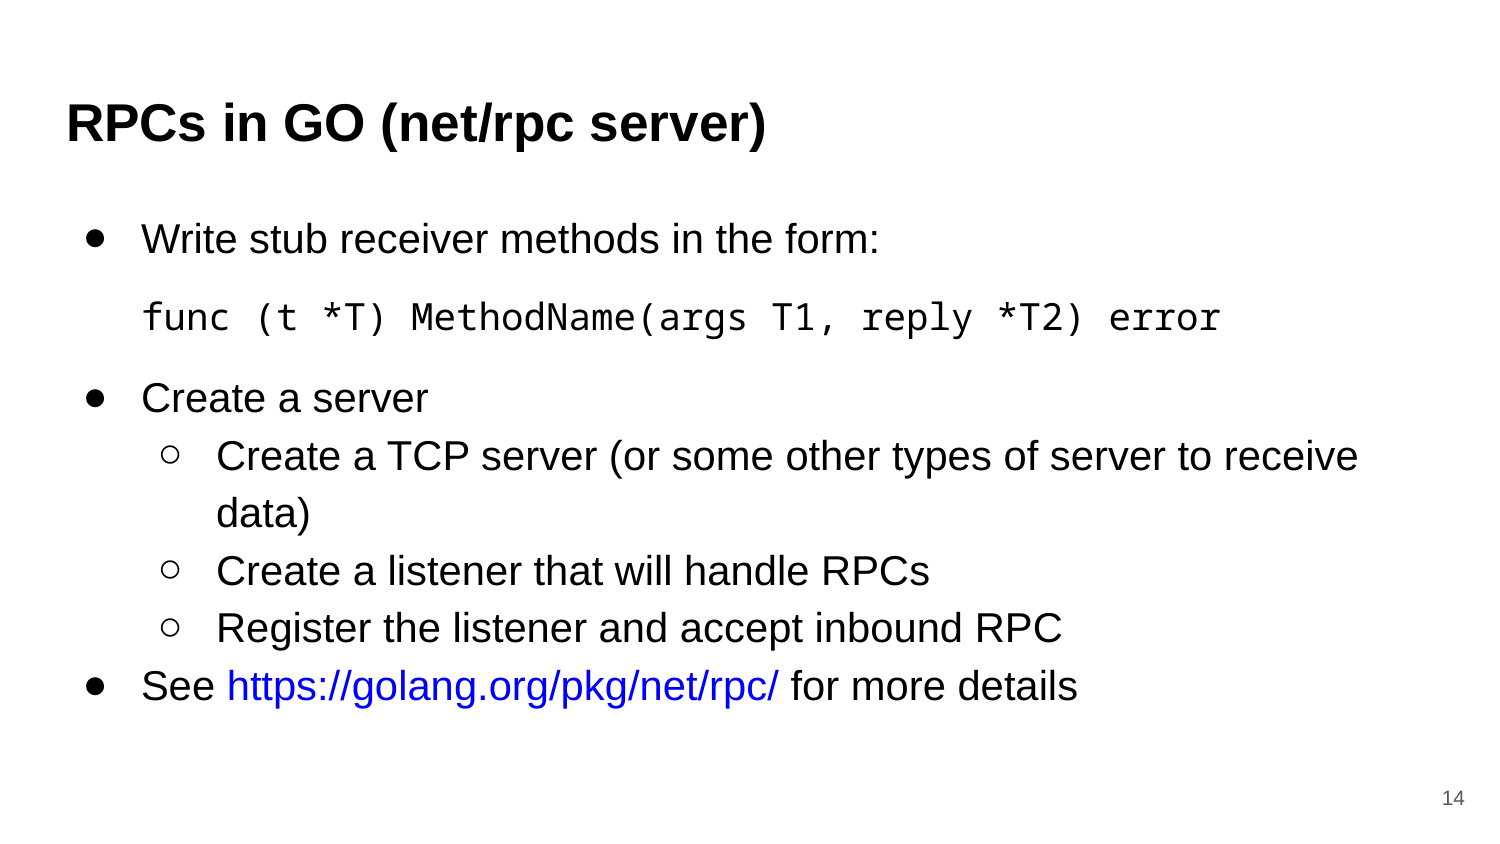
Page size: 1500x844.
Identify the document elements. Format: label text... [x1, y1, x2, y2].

slide_number 14 [1389, 764, 1480, 830]
title RPCs in GO (net/rpc server) [51, 72, 1449, 167]
list Write stub receiver methods in the form: func (t *T) MethodName(args T1, reply *T2) error Create a server Create a TCP server (or some other types of server to receive data) Create a listener that will handle RPCs Register the listener and accept inbound RPC See https://golang.org/pkg/net/rpc/ for more details [51, 189, 1449, 750]
